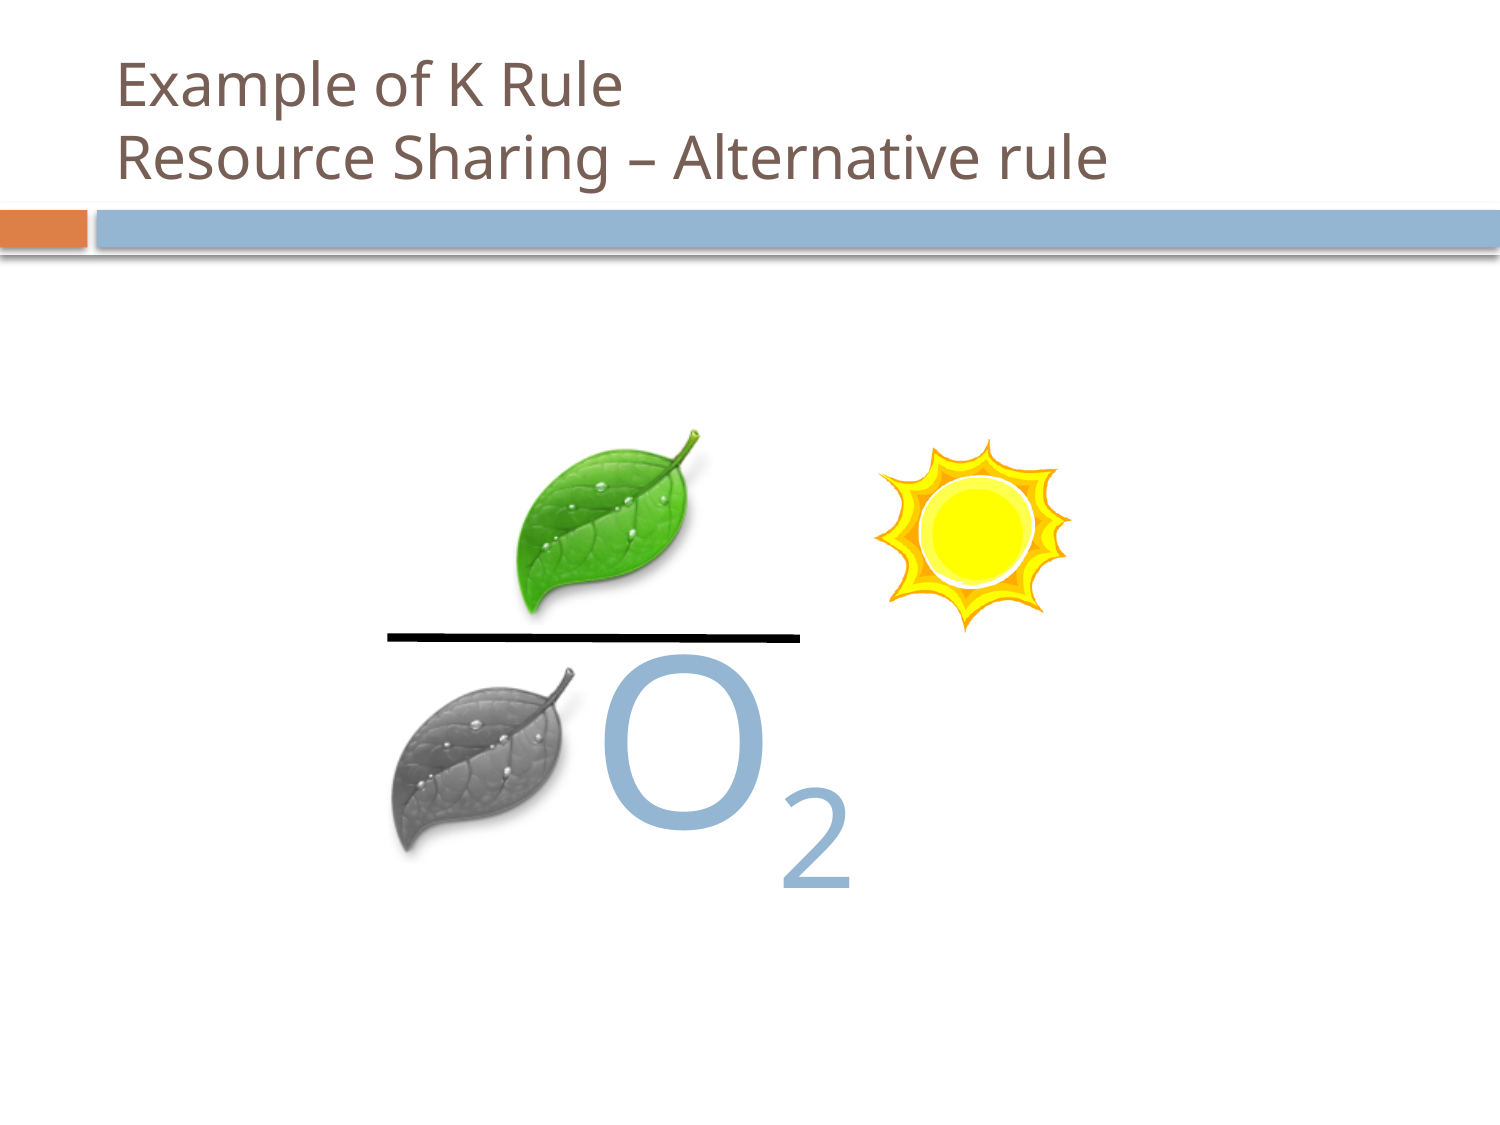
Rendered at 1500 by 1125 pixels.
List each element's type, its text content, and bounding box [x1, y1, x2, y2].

title Example of K Rule Resource Sharing – Alternative rule [100, 37, 1438, 200]
text_box O2 [575, 582, 872, 924]
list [870, 433, 1076, 638]
picture [512, 424, 713, 626]
picture [387, 662, 588, 863]
